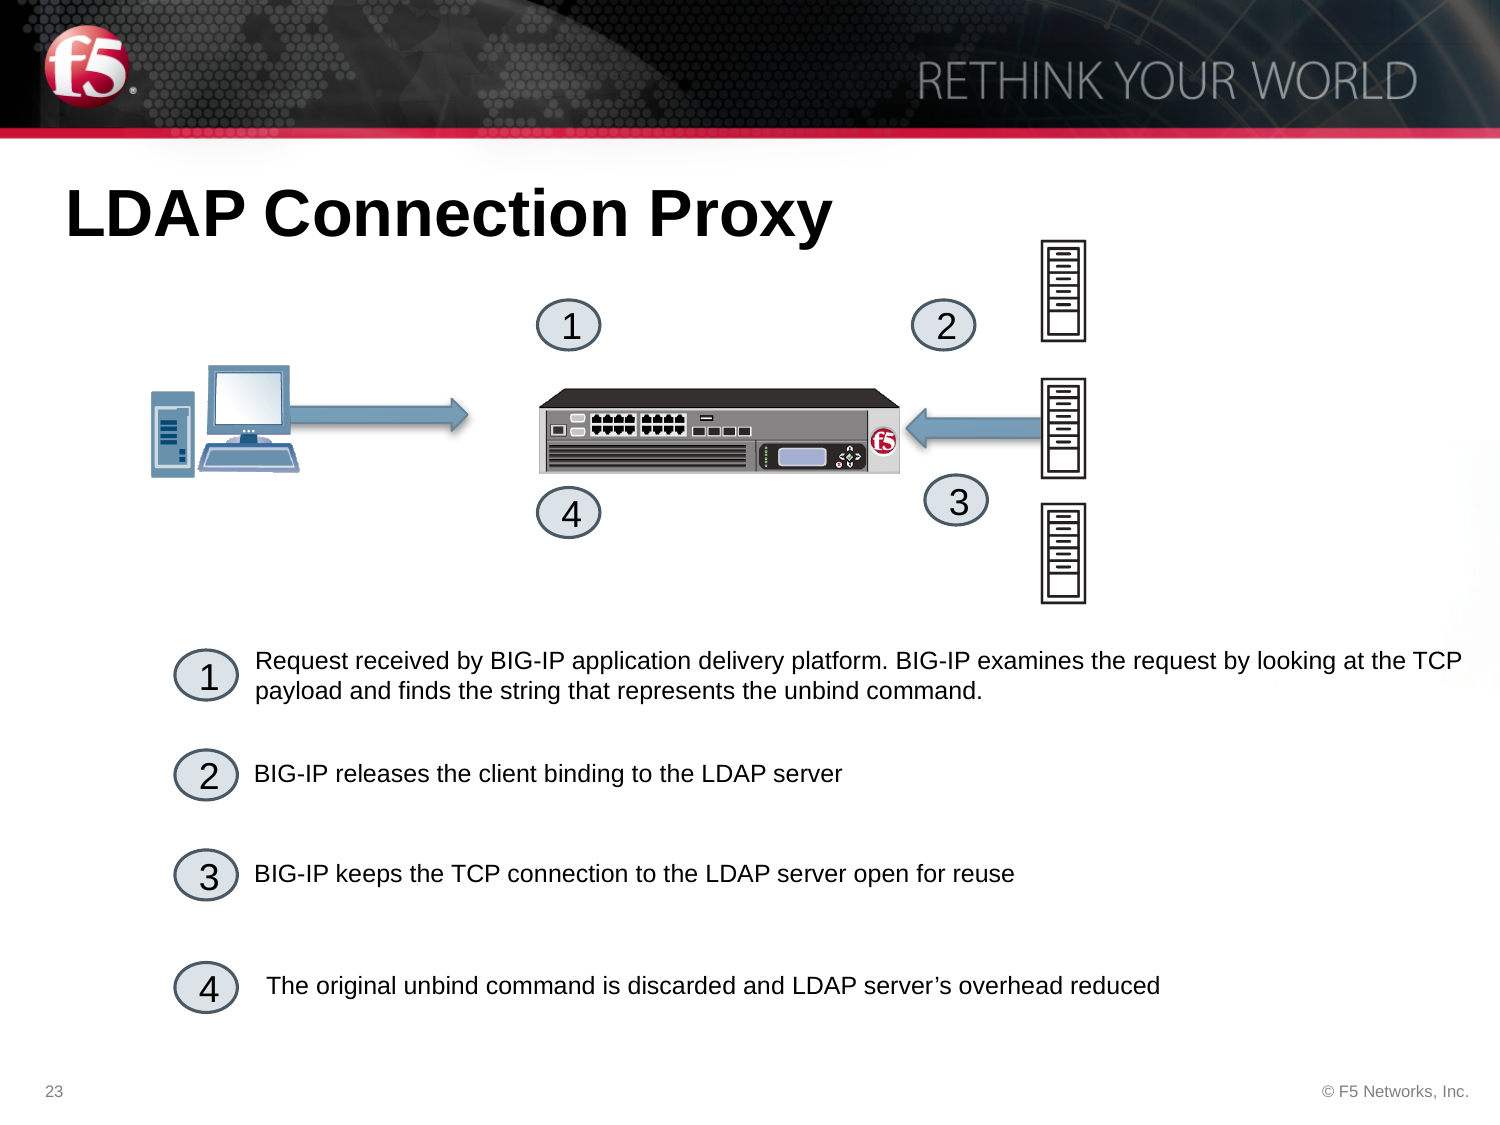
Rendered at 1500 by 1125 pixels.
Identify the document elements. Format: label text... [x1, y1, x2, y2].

text_box Request received by BIG-IP application delivery platform. BIG-IP examines the request by looking at the TCP payload and finds the string that represents the unbind command. [240, 637, 1481, 713]
text_box 1 [535, 325, 602, 352]
text_box 3 [923, 473, 989, 527]
text_box 2 [173, 748, 238, 802]
text_box BIG-IP keeps the TCP connection to the LDAP server open for reuse [239, 849, 1032, 895]
picture [0, 0, 1500, 1125]
text_box LDAP Connection Proxy [50, 162, 1425, 325]
text_box BIG-IP releases the client binding to the LDAP server [238, 750, 860, 795]
text_box The original unbind command is discarded and LDAP server’s overhead reduced [251, 962, 1178, 1008]
text_box 1 [173, 648, 239, 702]
text_box 2 [910, 325, 977, 352]
text_box 4 [535, 488, 602, 540]
text_box 4 [173, 960, 239, 1015]
text_box [906, 392, 1031, 450]
text_box 3 [173, 848, 239, 902]
text_box [307, 397, 469, 432]
